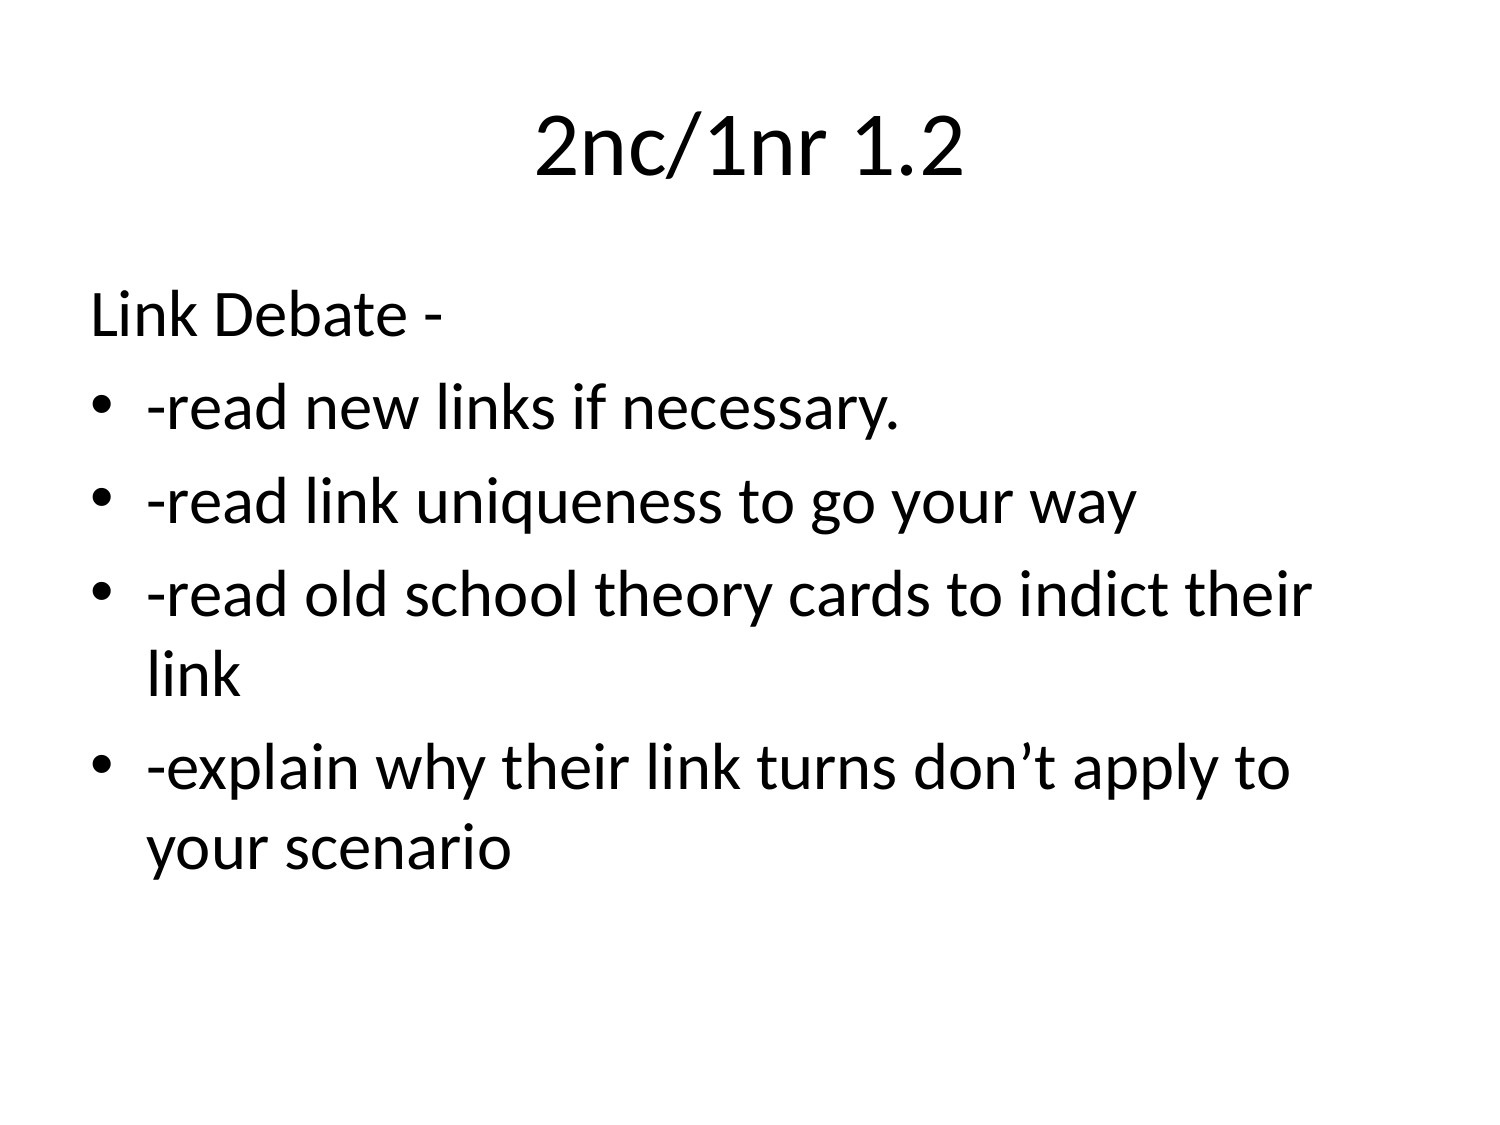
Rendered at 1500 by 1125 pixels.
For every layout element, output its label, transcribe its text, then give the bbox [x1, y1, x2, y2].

list Link Debate - -read new links if necessary. -read link uniqueness to go your way -read old school theory cards to indict their link -explain why their link turns don’t apply to your scenario [75, 262, 1425, 1005]
title 2nc/1nr 1.2 [75, 45, 1425, 233]
